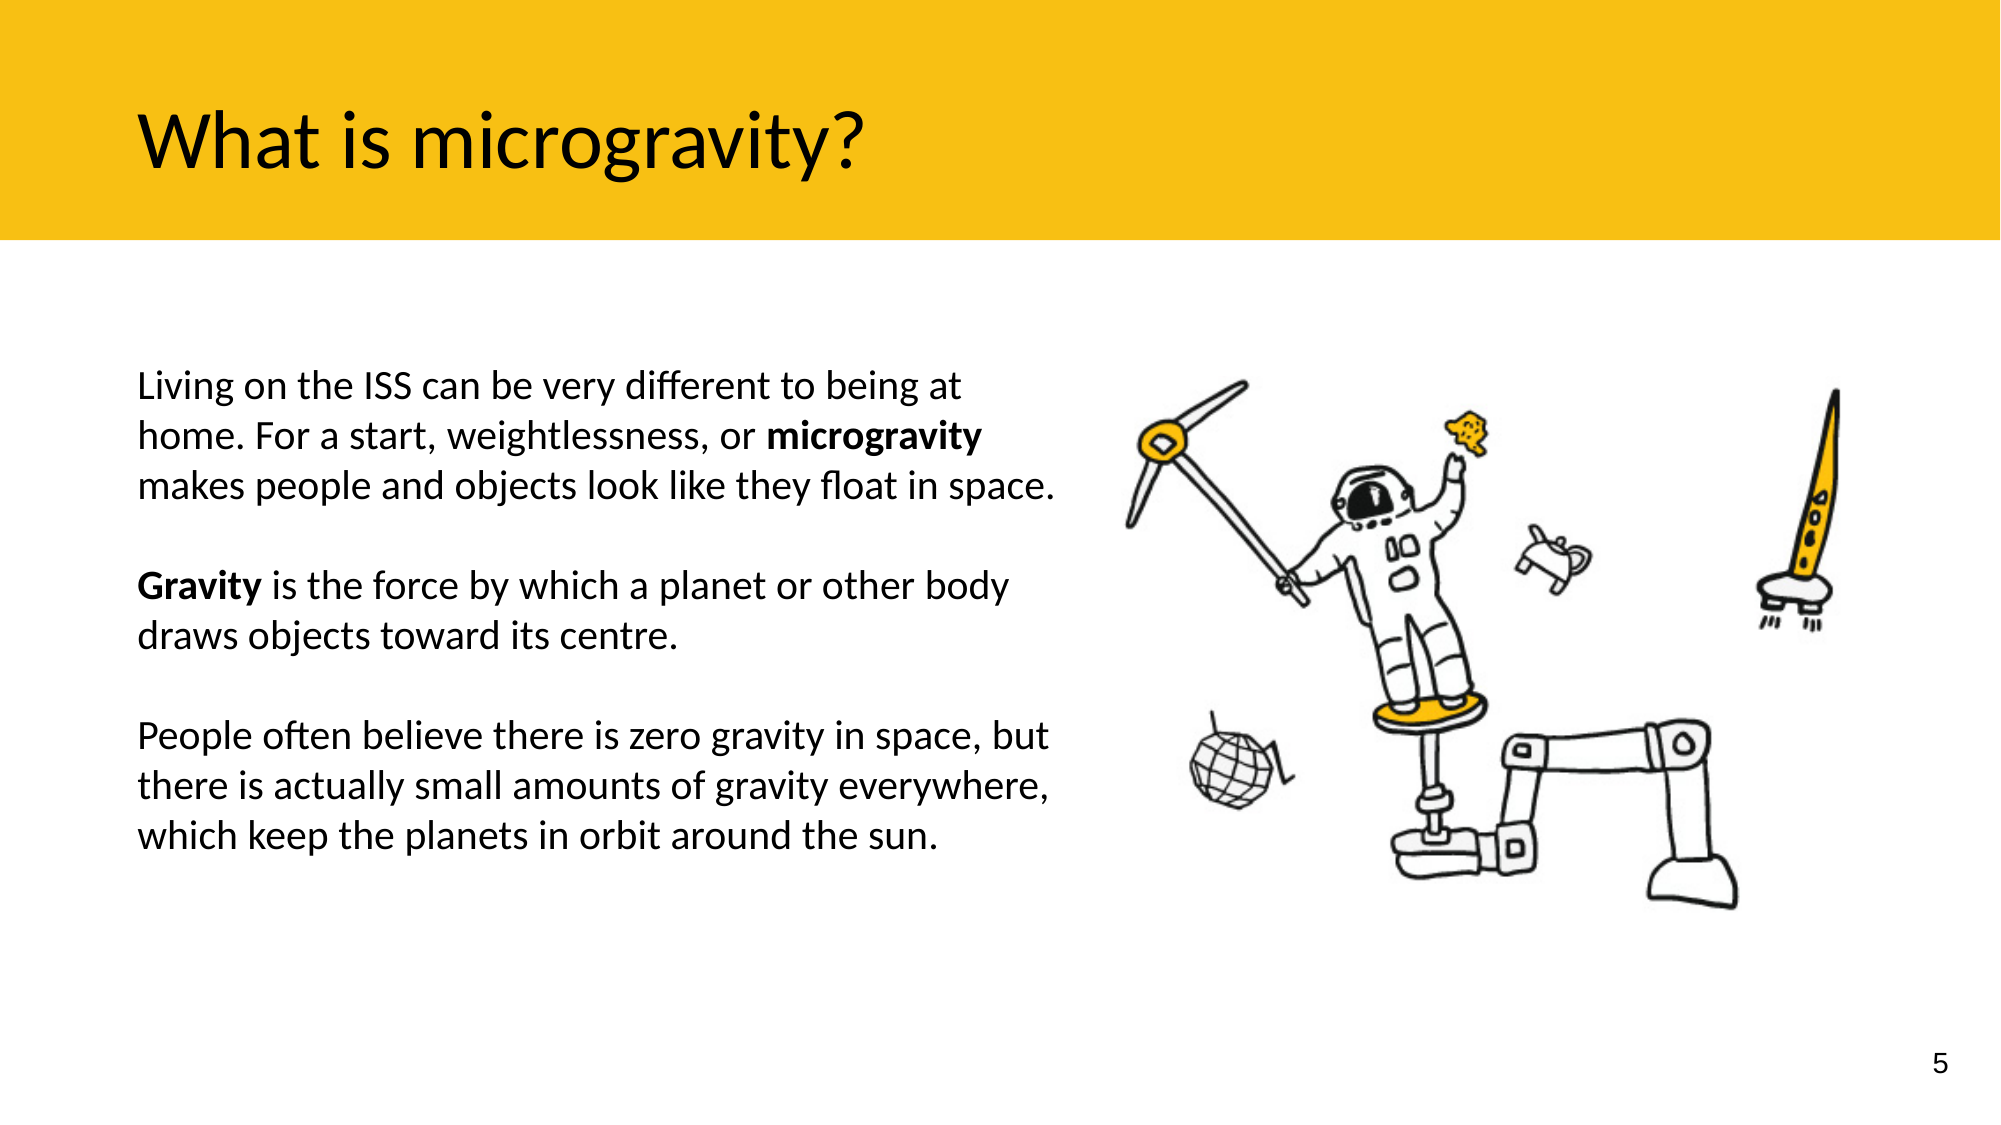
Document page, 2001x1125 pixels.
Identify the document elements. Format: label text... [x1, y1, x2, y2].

picture [1121, 376, 1849, 922]
text_box 5 [1899, 1029, 1964, 1100]
title What is microgravity? [122, 59, 1059, 224]
text_box Living on the ISS can be very different to being at home. For a start, weightlessness, or microgravity makes people and objects look like they float in space. Gravity is the force by which a planet or other body draws objects toward its centre. People often believe there is zero gravity in space, but there is actually small amounts of gravity everywhere, which keep the planets in orbit around the sun. [122, 342, 1078, 1002]
